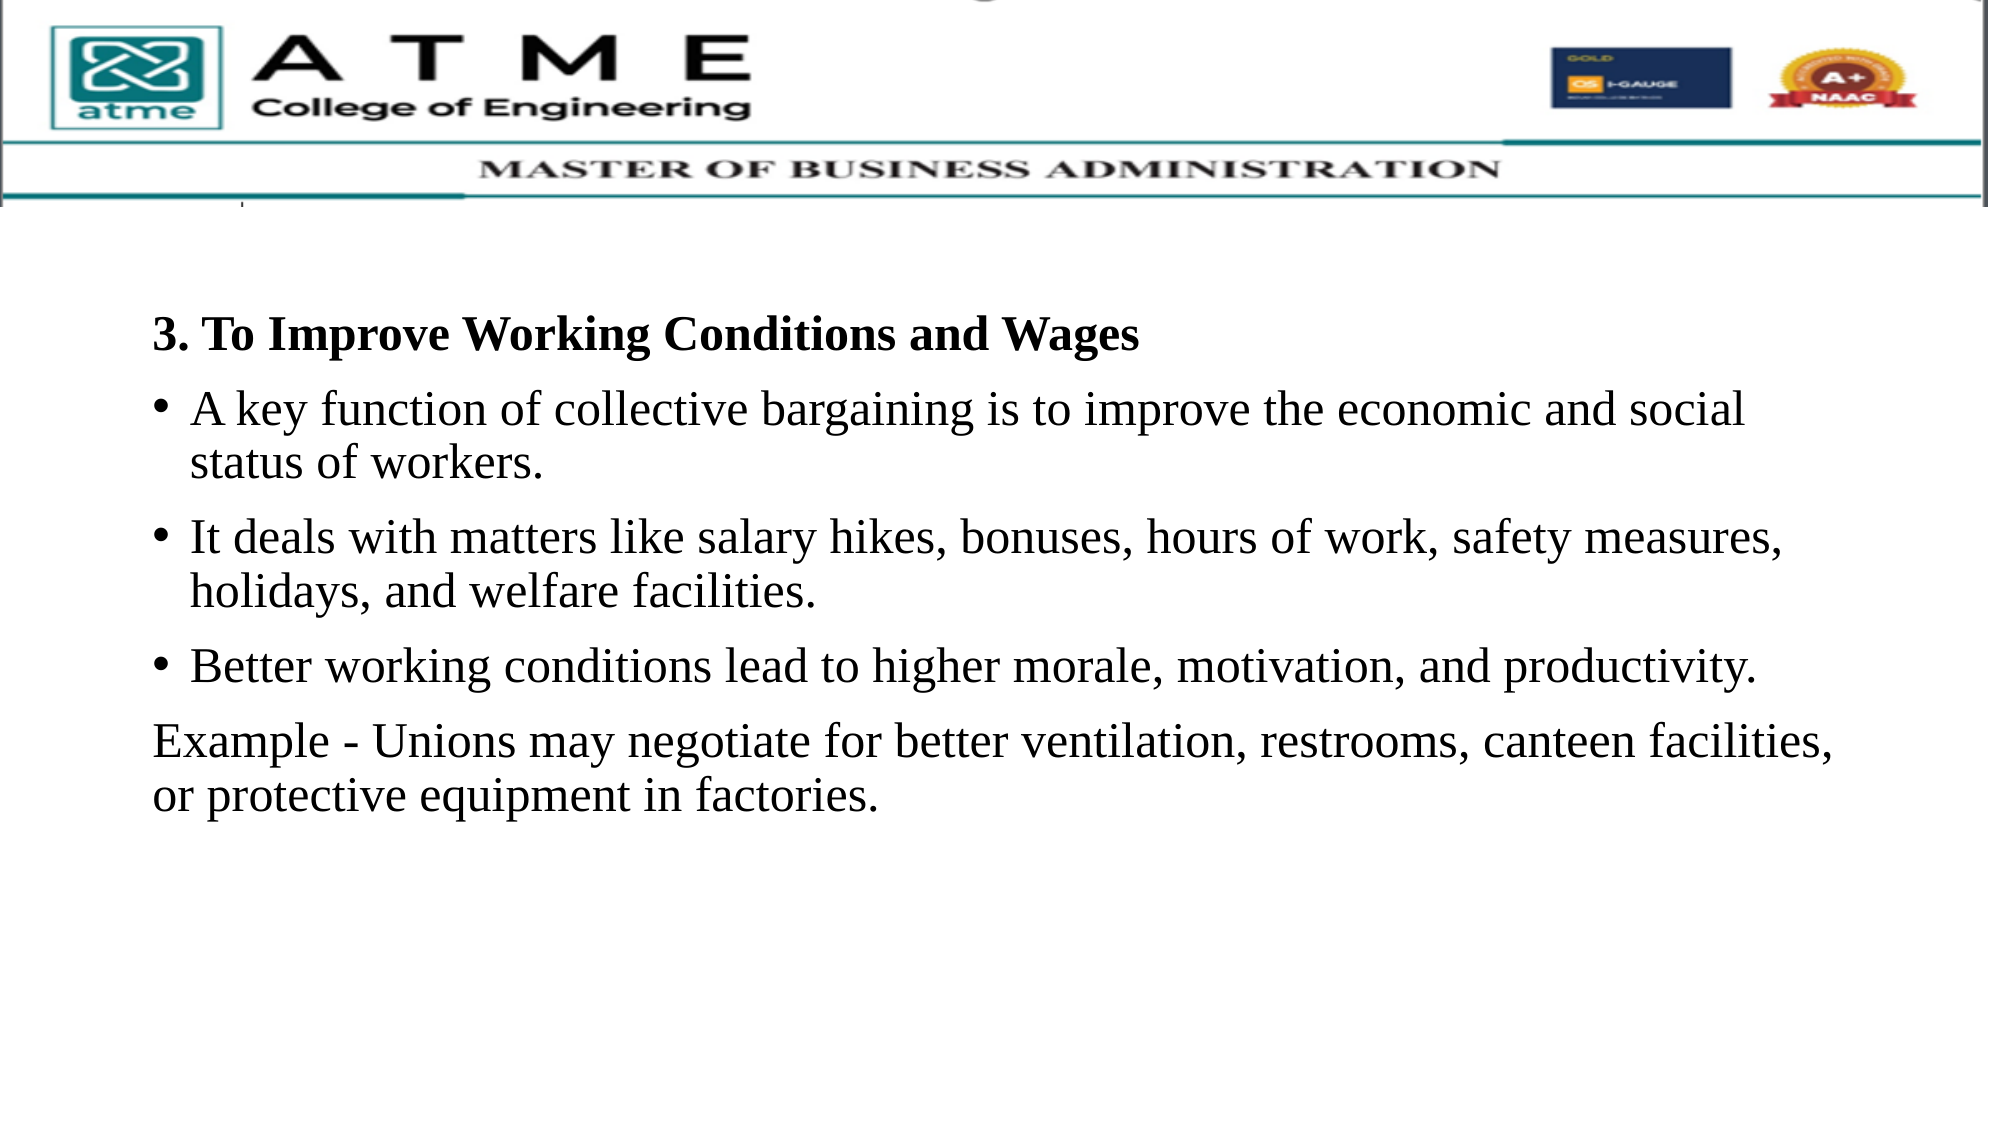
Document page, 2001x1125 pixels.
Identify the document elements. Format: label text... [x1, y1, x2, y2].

picture [0, 0, 1988, 207]
list 3. To Improve Working Conditions and Wages A key function of collective bargaining is to improve the economic and social status of workers. It deals with matters like salary hikes, bonuses, hours of work, safety measures, holidays, and welfare facilities. Better working conditions lead to higher morale, motivation, and productivity. Example - Unions may negotiate for better ventilation, restrooms, canteen facilities, or protective equipment in factories. [137, 299, 1863, 1014]
